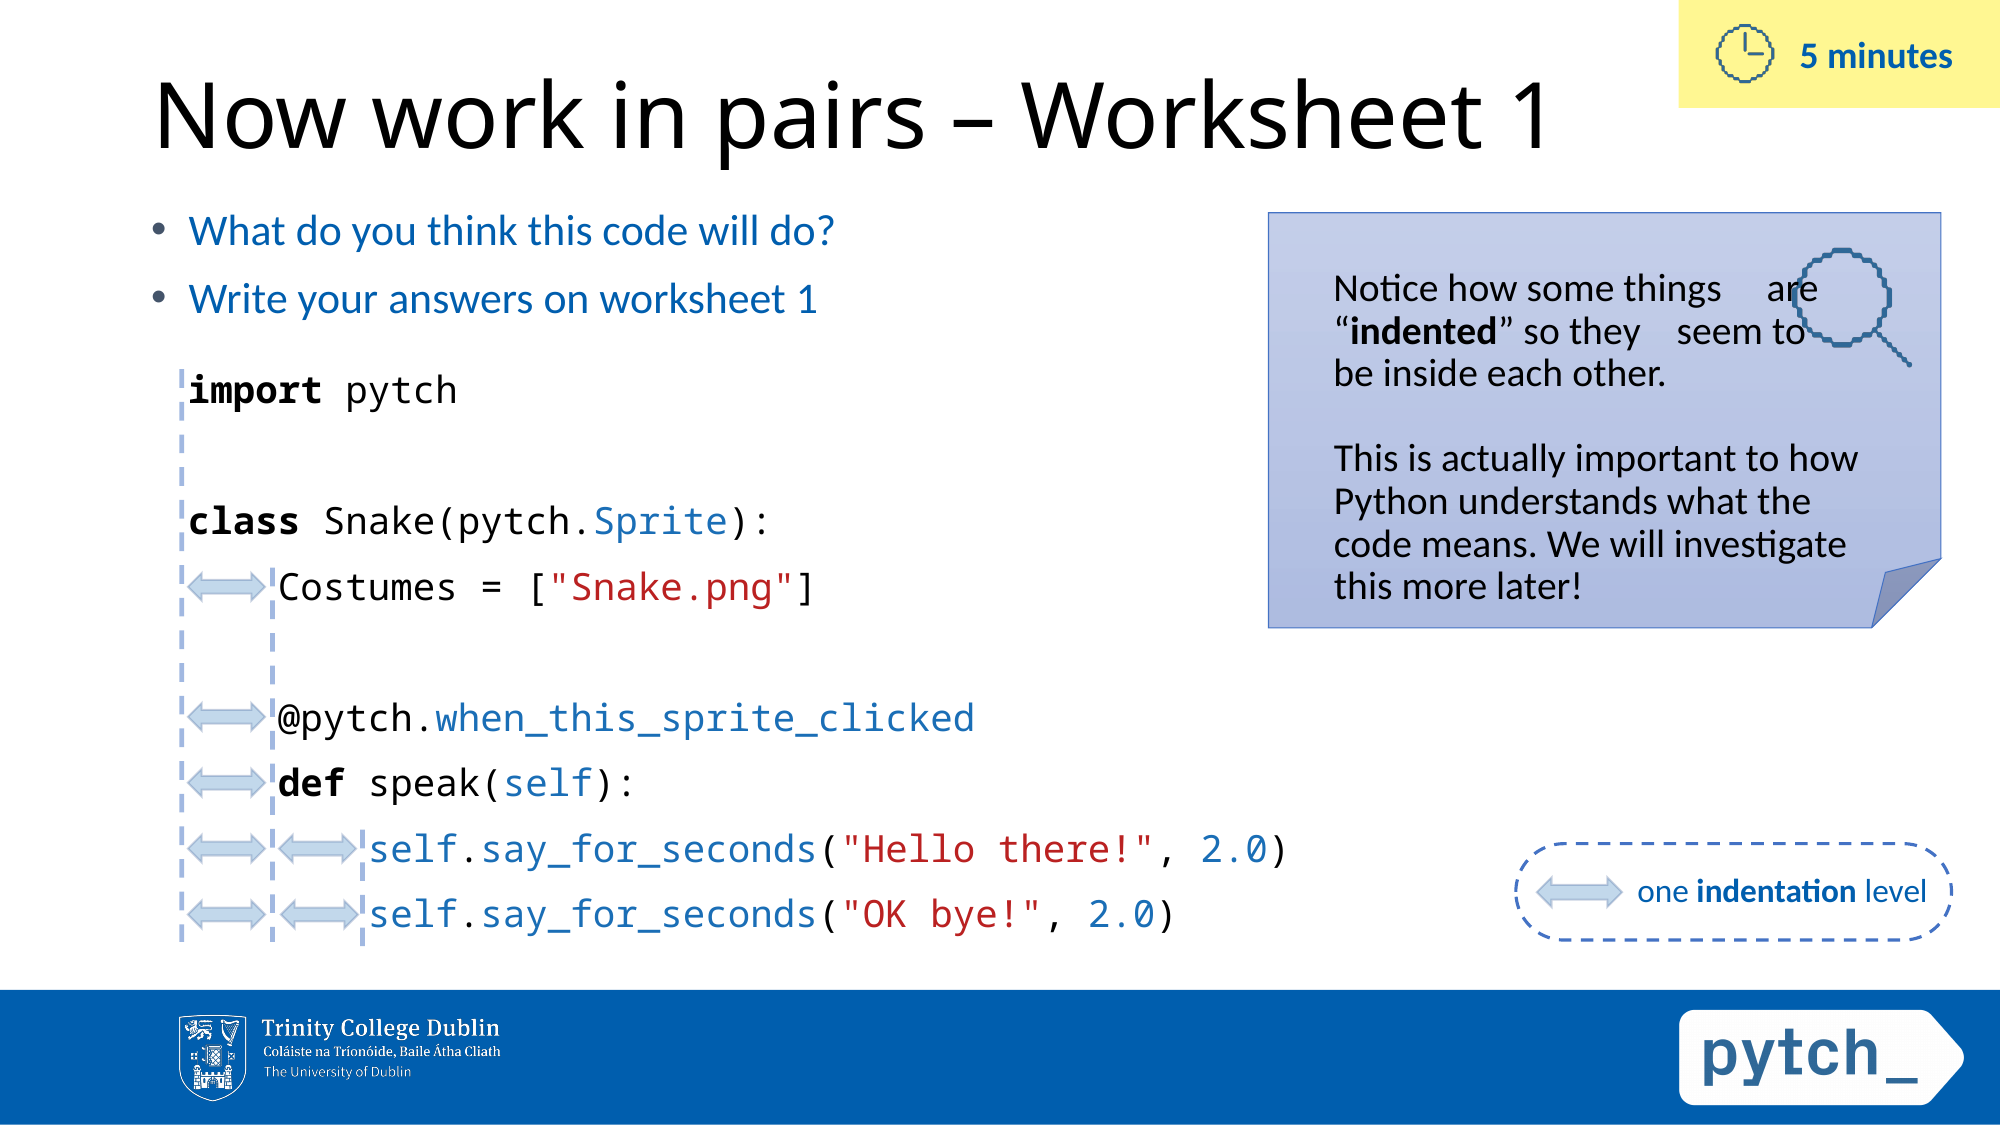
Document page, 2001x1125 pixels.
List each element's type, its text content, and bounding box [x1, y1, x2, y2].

title Now work in pairs – Worksheet 1 [137, 41, 1863, 196]
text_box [1515, 843, 1959, 941]
picture [1590, 894, 2000, 1125]
list What do you think this code will do? Write your answers on worksheet 1 [136, 199, 1777, 355]
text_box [1268, 212, 1941, 628]
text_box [1678, 0, 2000, 108]
picture [178, 1014, 502, 1102]
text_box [181, 369, 363, 947]
list import pytch class Snake(pytch.Sprite): Costumes = ["Snake.png"] @pytch.when_this_sprite_clicked def speak(self): self.say_for_seconds("Hello there!", 2.0) self.say_for_seconds("OK bye!", 2.0) [172, 364, 1351, 987]
